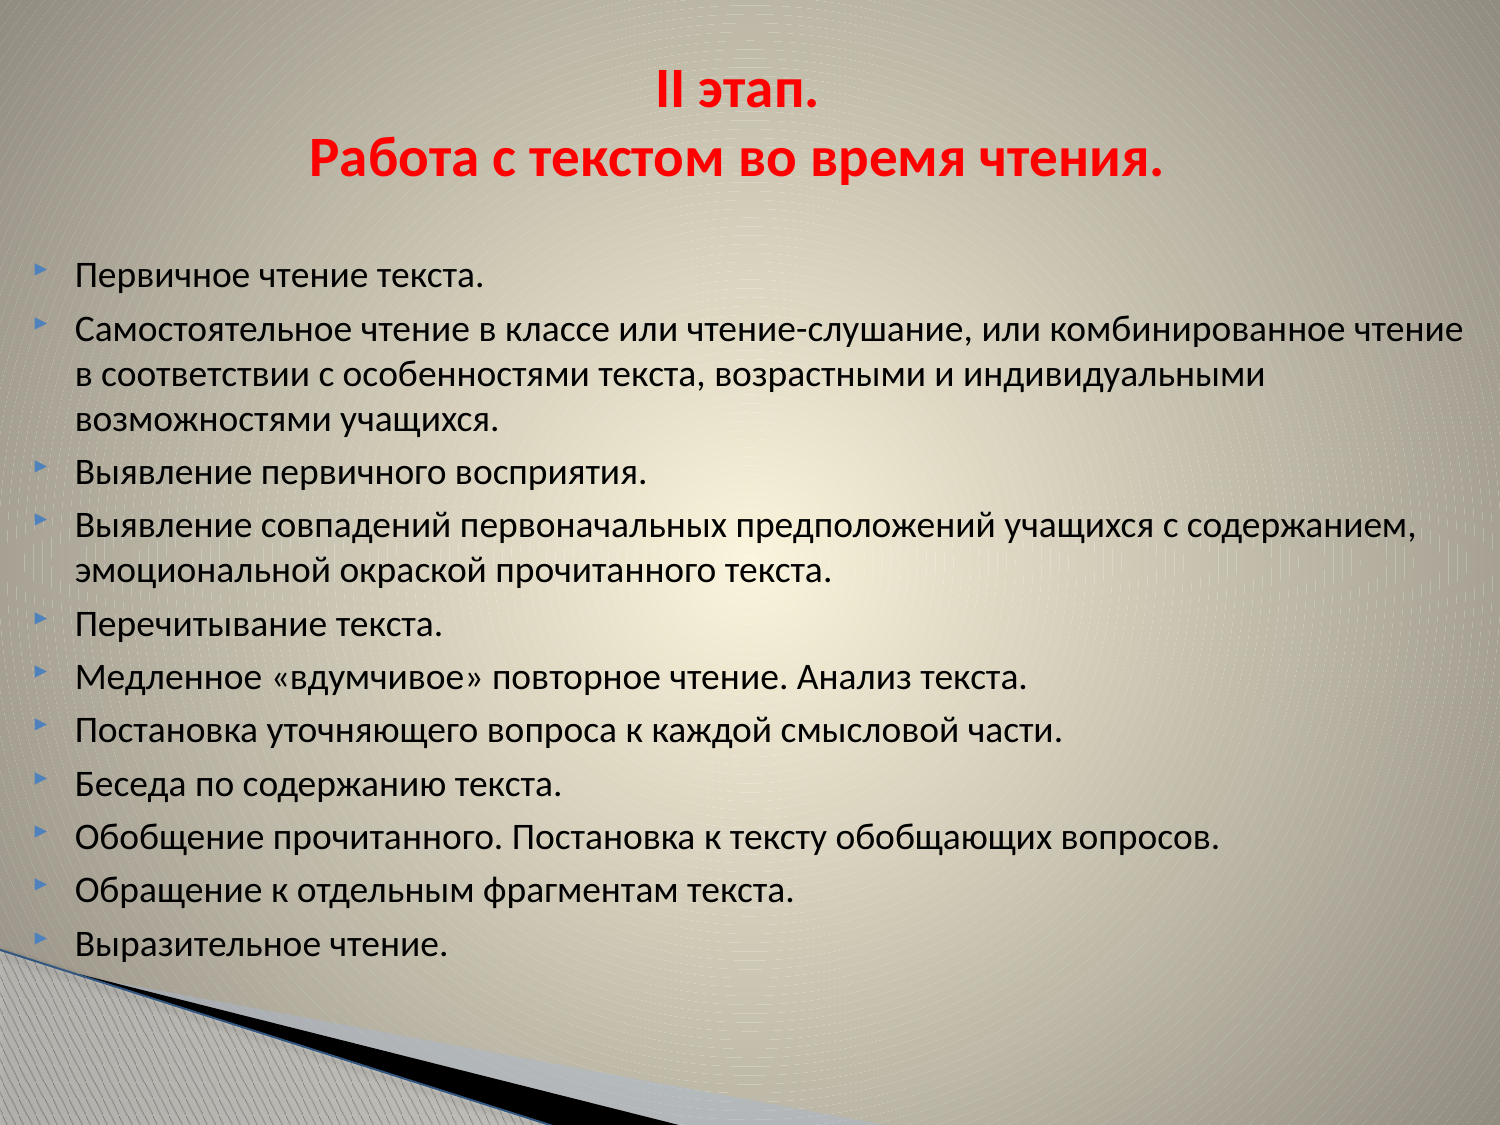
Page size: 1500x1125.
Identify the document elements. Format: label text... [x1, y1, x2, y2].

title II этап. Работа с текстом во время чтения. [29, 42, 1459, 265]
list Первичное чтение текста. Самостоятельное чтение в классе или чтение-слушание, или комбинированное чтение в соответствии с особенностями текста, возрастными и индивидуальными возможностями учащихся. Выявление первичного восприятия. Выявление совпадений первоначальных предположений учащихся с содержанием, эмоциональной окраской прочитанного текста. Перечитывание текста. Медленное «вдумчивое» повторное чтение. Анализ текста. Постановка уточняющего вопроса к каждой смысловой части. Беседа по содержанию текста. Обобщение прочитанного. Постановка к тексту обобщающих вопросов. Обращение к отдельным фрагментам текста. Выразительное чтение. [0, 243, 1500, 1024]
